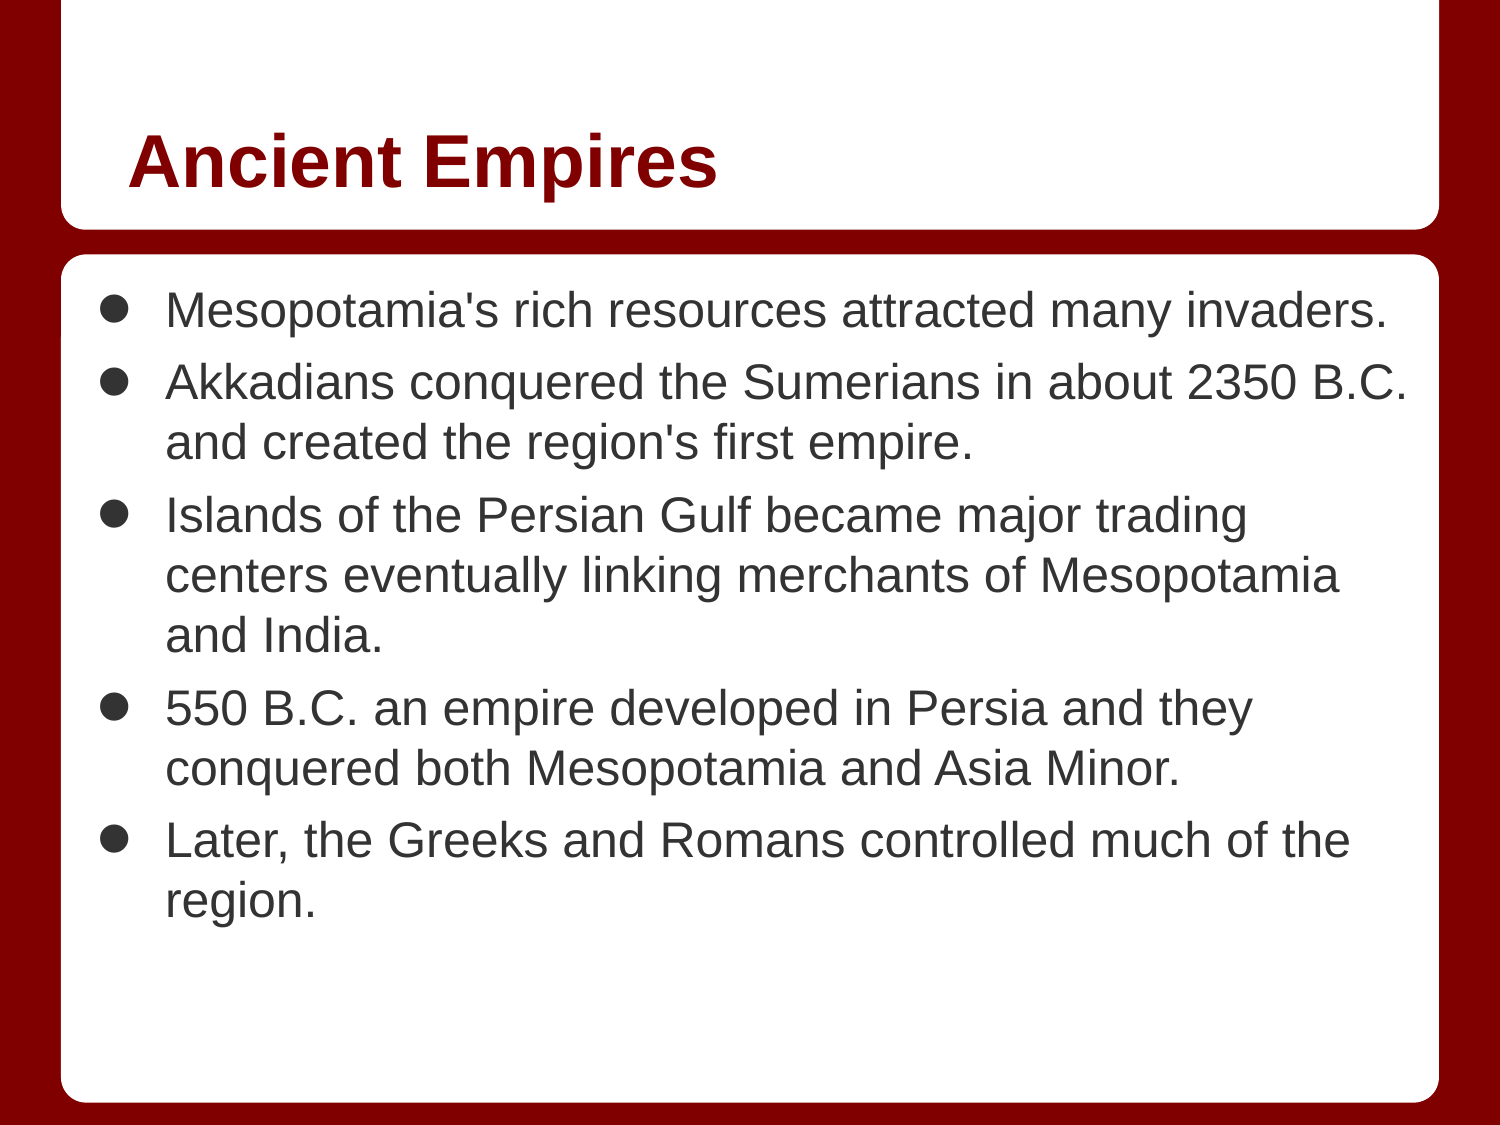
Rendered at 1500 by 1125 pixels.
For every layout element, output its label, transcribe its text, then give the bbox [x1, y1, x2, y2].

title Ancient Empires [75, 30, 1425, 218]
list Mesopotamia's rich resources attracted many invaders. Akkadians conquered the Sumerians in about 2350 B.C. and created the region's first empire. Islands of the Persian Gulf became major trading centers eventually linking merchants of Mesopotamia and India. 550 B.C. an empire developed in Persia and they conquered both Mesopotamia and Asia Minor. Later, the Greeks and Romans controlled much of the region. [75, 262, 1425, 1078]
